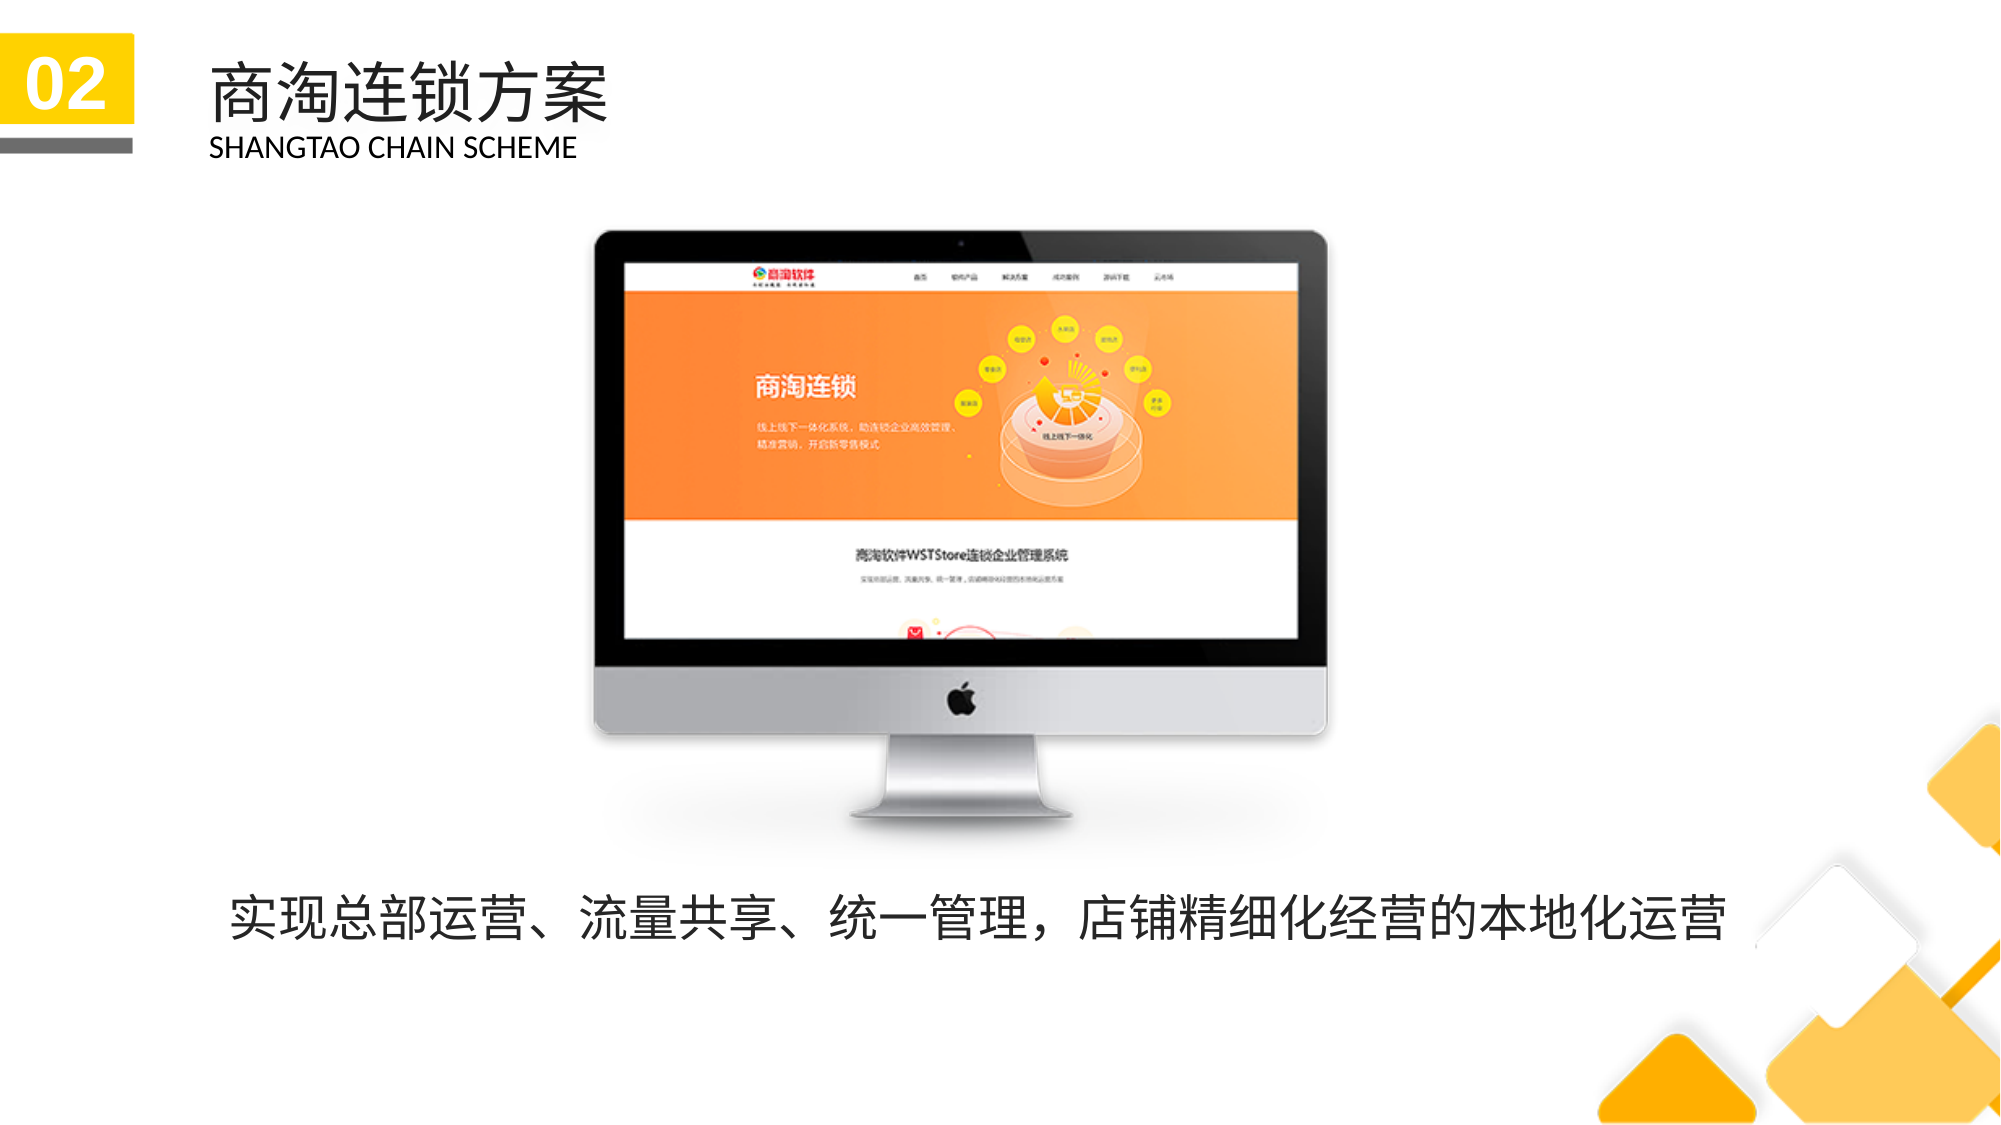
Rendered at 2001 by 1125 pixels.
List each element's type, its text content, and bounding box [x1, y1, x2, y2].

text_box 02 [0, 33, 135, 125]
picture [0, 0, 2001, 1125]
text_box 商淘连锁方案 [193, 0, 760, 140]
text_box 实现总部运营、流量共享、统一管理，店铺精细化经营的本地化运营 [213, 866, 1787, 1056]
text_box SHANGTAO CHAIN SCHEME [194, 117, 621, 173]
